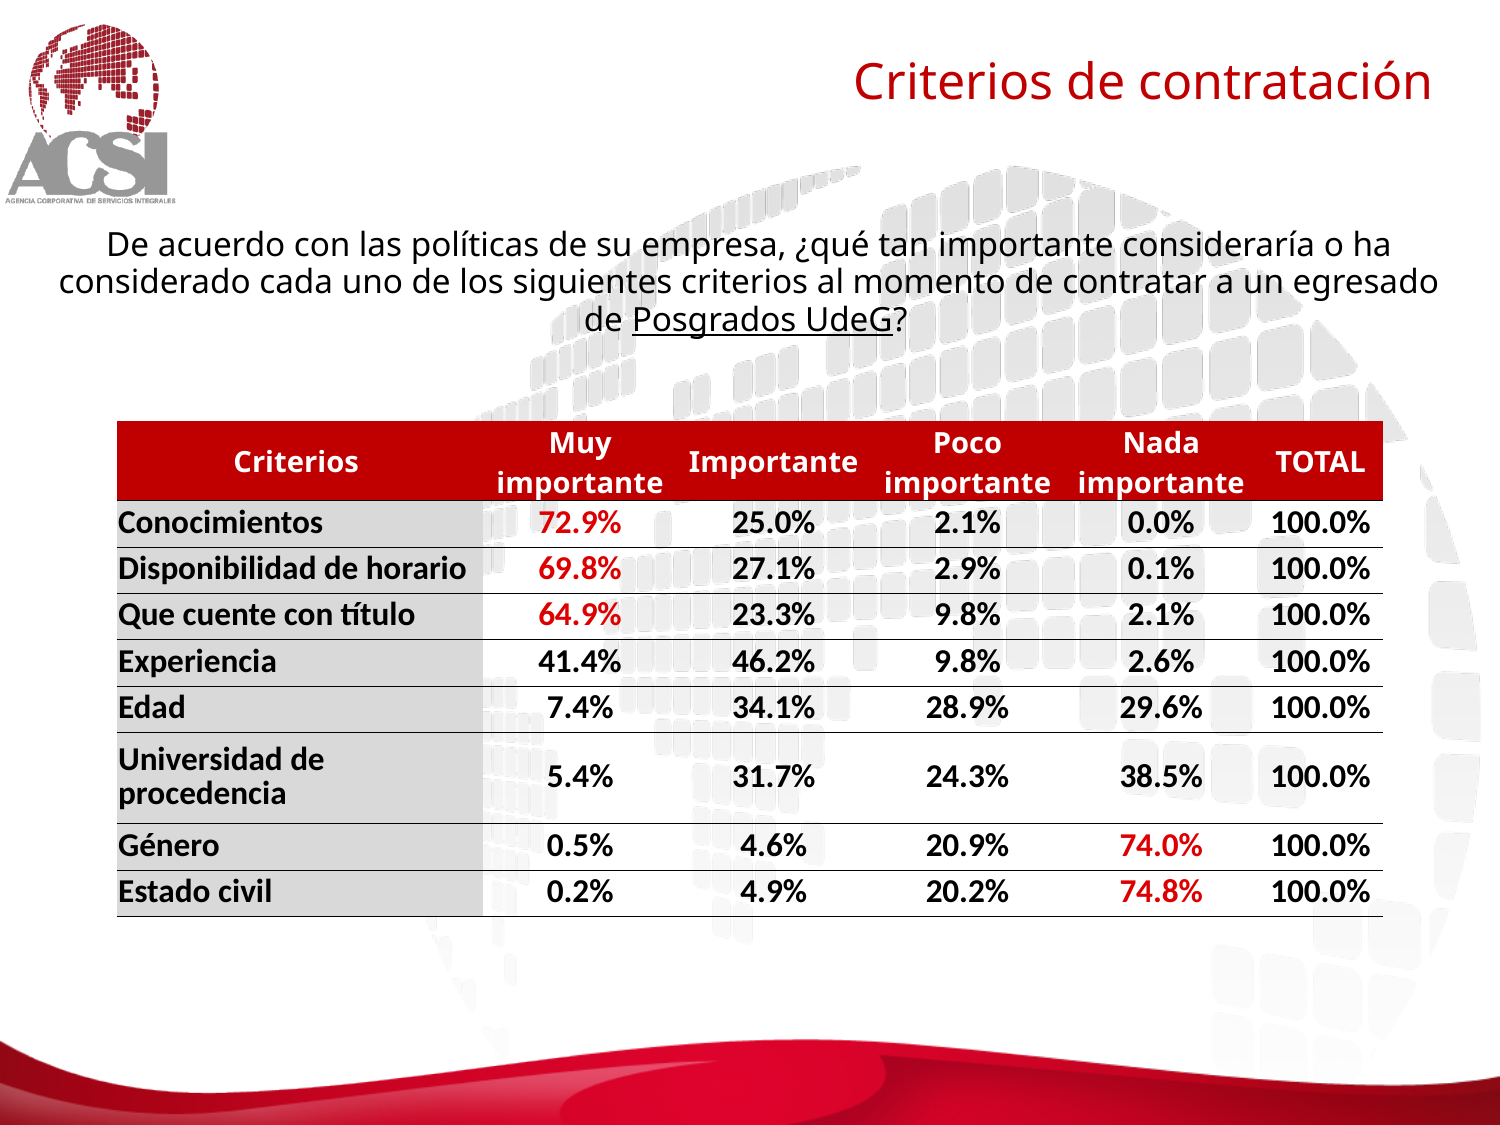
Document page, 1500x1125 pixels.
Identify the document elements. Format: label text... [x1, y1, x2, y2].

table_cell 100.0% [1258, 501, 1383, 547]
table_cell Edad [117, 687, 483, 732]
table_cell 7.4% [483, 687, 677, 732]
table_cell 29.6% [1064, 687, 1258, 732]
table_cell 5.4% [483, 733, 677, 823]
table_cell 100.0% [1258, 594, 1383, 639]
table_cell 0.1% [1064, 548, 1258, 593]
table_cell 31.7% [677, 733, 871, 823]
table_cell Género [117, 824, 483, 870]
table_cell 27.1% [677, 548, 871, 593]
table_cell 100.0% [1258, 871, 1383, 916]
table_cell 100.0% [1258, 733, 1383, 823]
table_cell 0.5% [483, 824, 677, 870]
table_header TOTAL [1258, 421, 1383, 500]
table_cell Universidad de procedencia [117, 733, 483, 823]
table_cell 100.0% [1258, 687, 1383, 732]
table_header Importante [677, 421, 871, 500]
table_cell 4.6% [677, 824, 871, 870]
table_cell 0.0% [1064, 501, 1258, 547]
table_cell 23.3% [677, 594, 871, 639]
table_cell 24.3% [871, 733, 1064, 823]
table_cell 46.2% [677, 640, 871, 686]
table_cell 0.2% [483, 871, 677, 916]
table_cell 9.8% [871, 640, 1064, 686]
table_cell 2.6% [1064, 640, 1258, 686]
text_box Criterios de contratación [537, 42, 1449, 118]
text_box De acuerdo con las políticas de su empresa, ¿qué tan importante consideraría o ha considerado cada uno de los siguientes criterios al momento de contratar a un egresado de Posgrados UdeG? [41, 219, 1459, 346]
table_cell 38.5% [1064, 733, 1258, 823]
table_cell 74.0% [1064, 824, 1258, 870]
table_cell 4.9% [677, 871, 871, 916]
table_header Muy importante [483, 421, 677, 500]
table_cell Que cuente con título [117, 594, 483, 639]
table_cell Estado civil [117, 871, 483, 916]
table_cell 25.0% [677, 501, 871, 547]
table_cell 2.9% [871, 548, 1064, 593]
table_cell 74.8% [1064, 871, 1258, 916]
table_cell 100.0% [1258, 824, 1383, 870]
table_cell Conocimientos [117, 501, 483, 547]
table_header Criterios [117, 421, 483, 500]
table_header Nada importante [1064, 421, 1258, 500]
table_cell 2.1% [871, 501, 1064, 547]
table_header Poco importante [871, 421, 1064, 500]
table_cell Disponibilidad de horario [117, 548, 483, 593]
table_cell 100.0% [1258, 548, 1383, 593]
table_cell 69.8% [483, 548, 677, 593]
table_cell 2.1% [1064, 594, 1258, 639]
picture [0, 149, 1500, 1125]
table_cell Experiencia [117, 640, 483, 686]
picture [0, 19, 182, 208]
table_cell 34.1% [677, 687, 871, 732]
table_cell 9.8% [871, 594, 1064, 639]
table_cell 64.9% [483, 594, 677, 639]
table_cell 100.0% [1258, 640, 1383, 686]
table_cell 28.9% [871, 687, 1064, 732]
table_cell 20.2% [871, 871, 1064, 916]
table_cell 20.9% [871, 824, 1064, 870]
table_cell 72.9% [483, 501, 677, 547]
table_cell 41.4% [483, 640, 677, 686]
